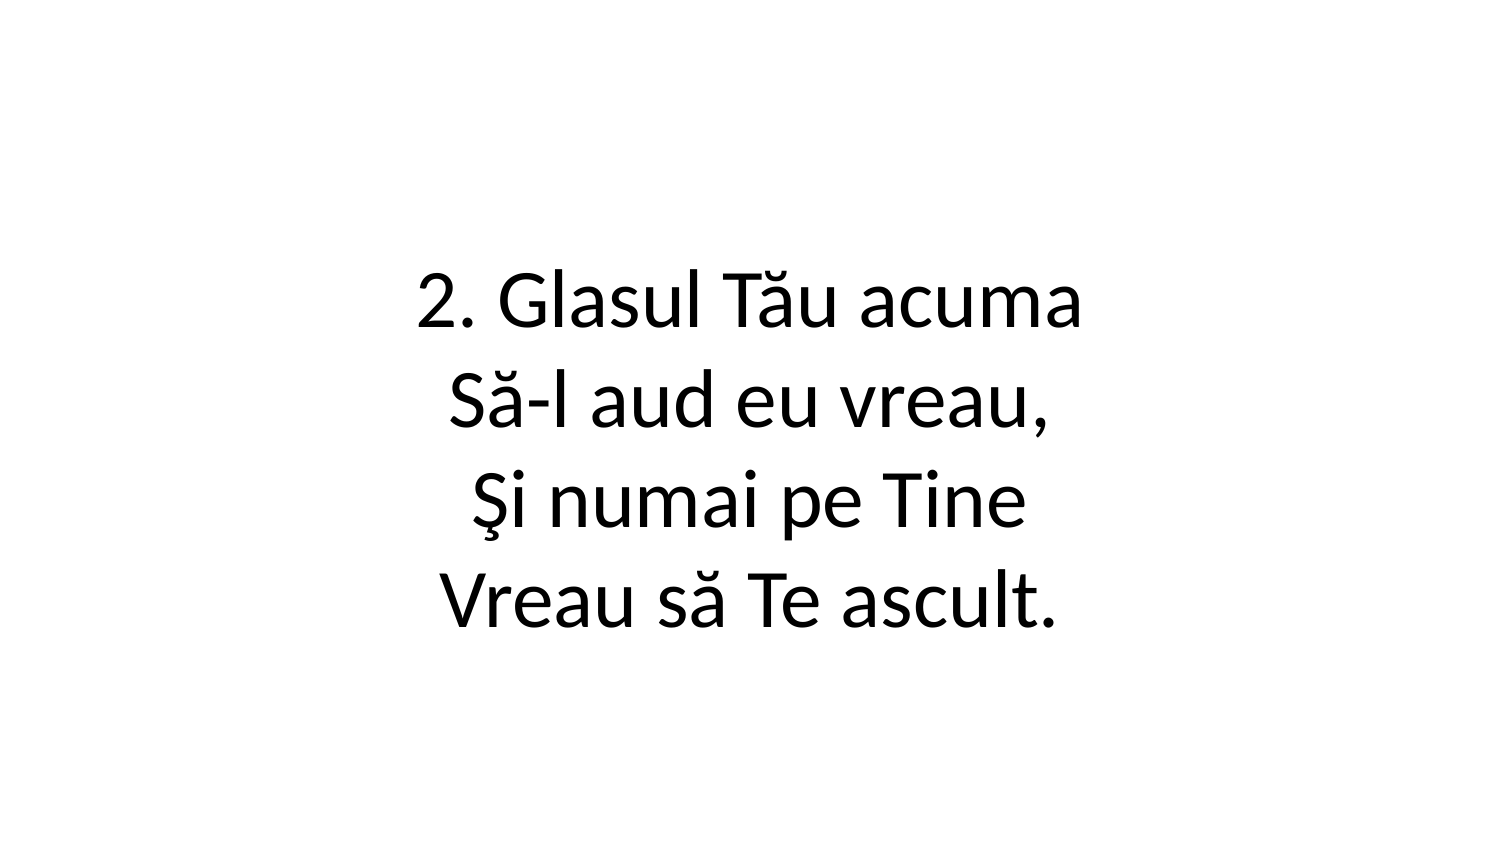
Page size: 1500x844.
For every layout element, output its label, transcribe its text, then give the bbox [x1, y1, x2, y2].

text_box 2. Glasul Tău acuma Să-l aud eu vreau, Şi numai pe Tine Vreau să Te ascult. [400, 192, 1100, 652]
